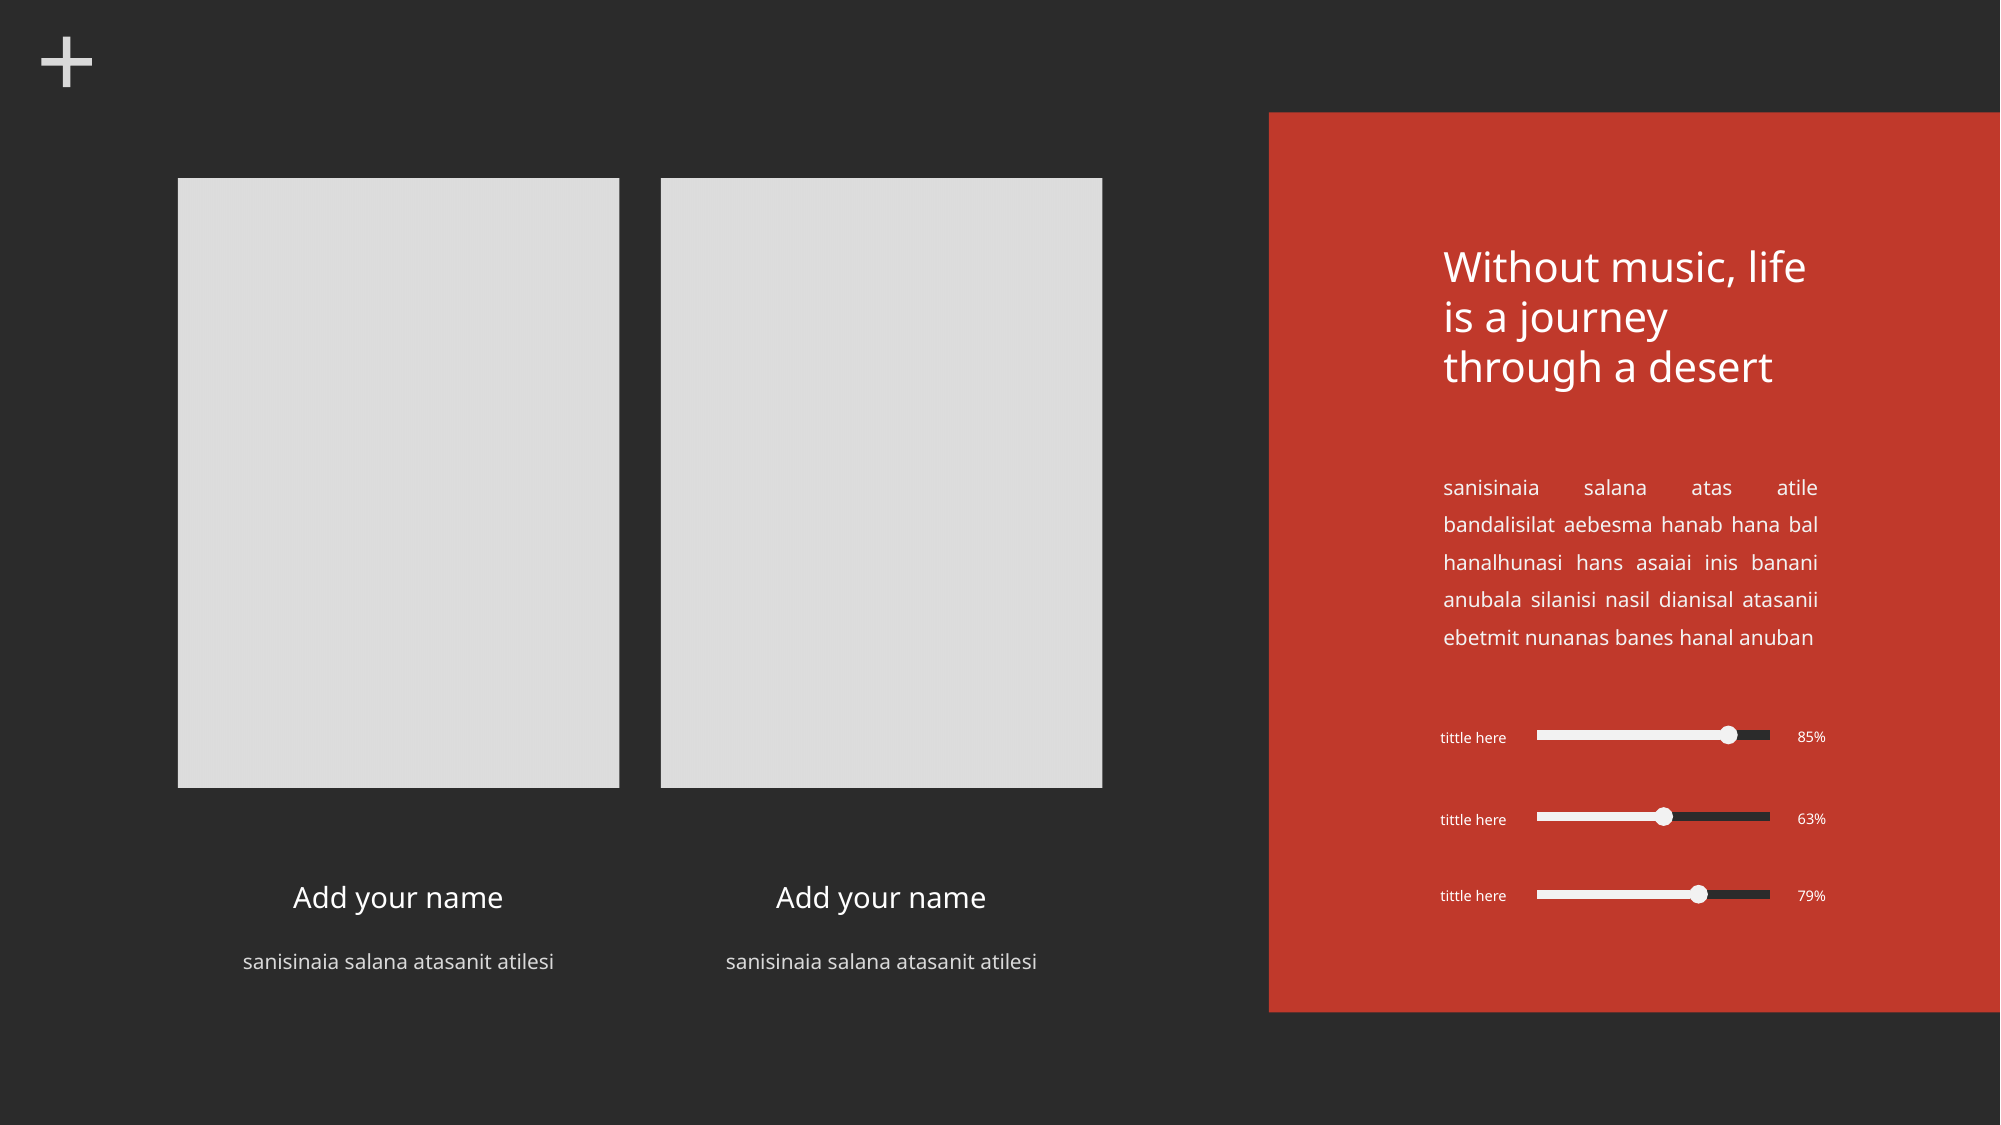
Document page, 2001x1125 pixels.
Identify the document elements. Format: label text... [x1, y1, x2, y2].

text_box [1268, 111, 2000, 1013]
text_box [1425, 711, 1842, 910]
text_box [227, 871, 1053, 978]
text_box [40, 36, 93, 88]
picture [177, 178, 620, 788]
text_box sanisinaia salana atas atile bandalisilat aebesma hanab hana bal hanalhunasi hans asaiai inis banani anubala silanisi nasil dianisal atasanii ebetmit nunanas banes hanal anuban [1428, 454, 1834, 657]
picture [660, 178, 1103, 788]
text_box Without music, life is a journey through a desert [1428, 232, 1843, 398]
